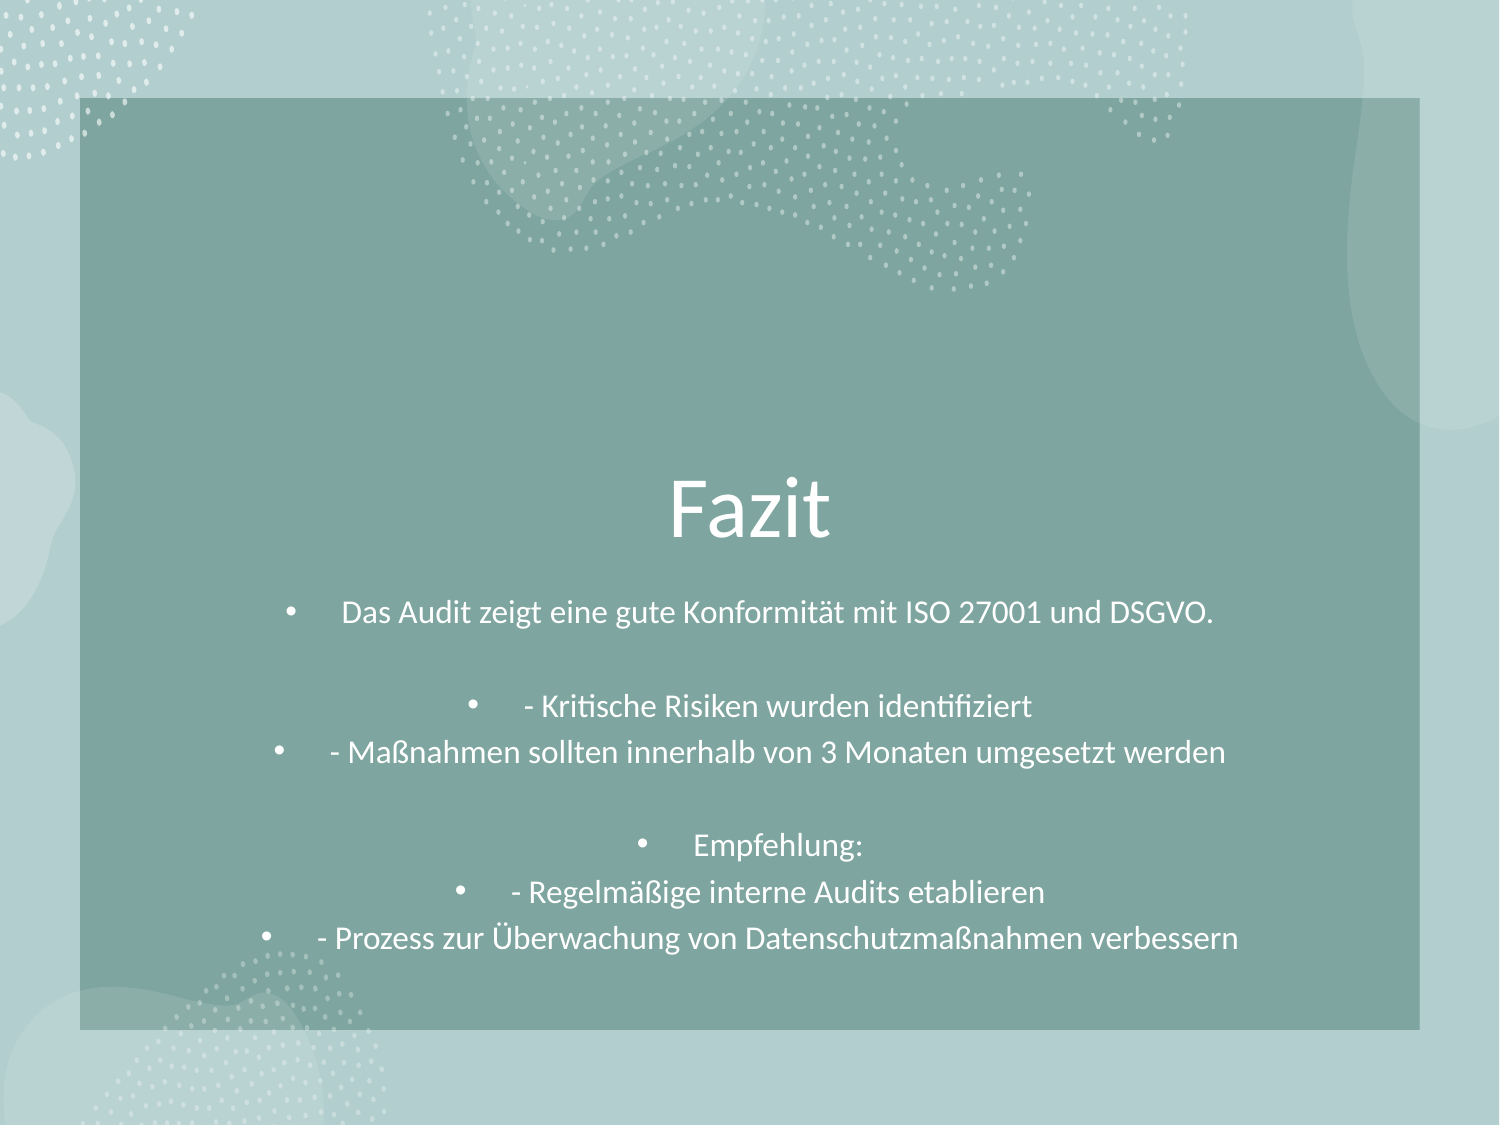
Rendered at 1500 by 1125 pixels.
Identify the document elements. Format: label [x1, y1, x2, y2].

text_box [0, 0, 1500, 1125]
